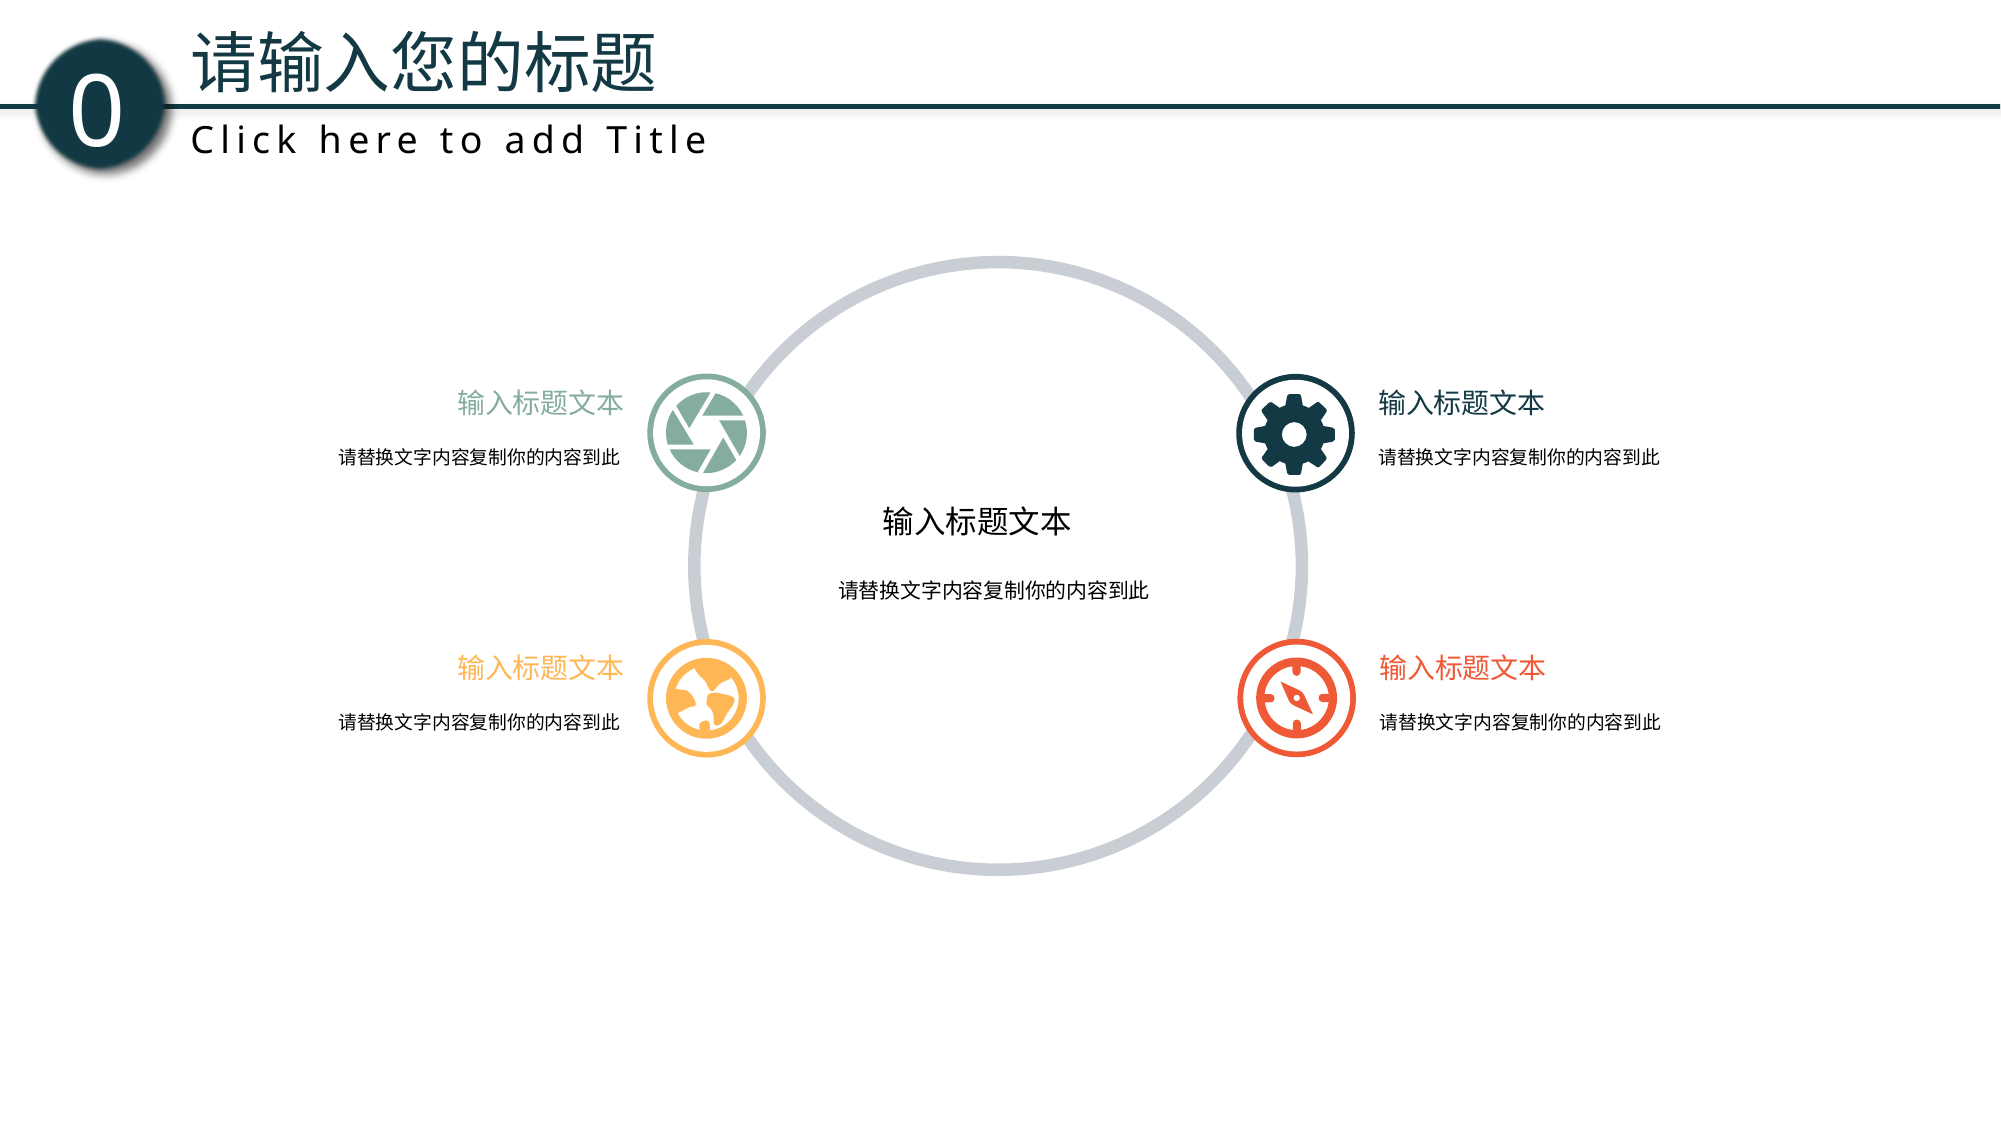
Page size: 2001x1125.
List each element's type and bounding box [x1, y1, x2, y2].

text_box [694, 262, 1302, 870]
text_box [1236, 373, 1844, 514]
text_box [784, 489, 1209, 652]
text_box [166, 373, 766, 514]
text_box [166, 638, 766, 779]
text_box [1237, 638, 1846, 779]
